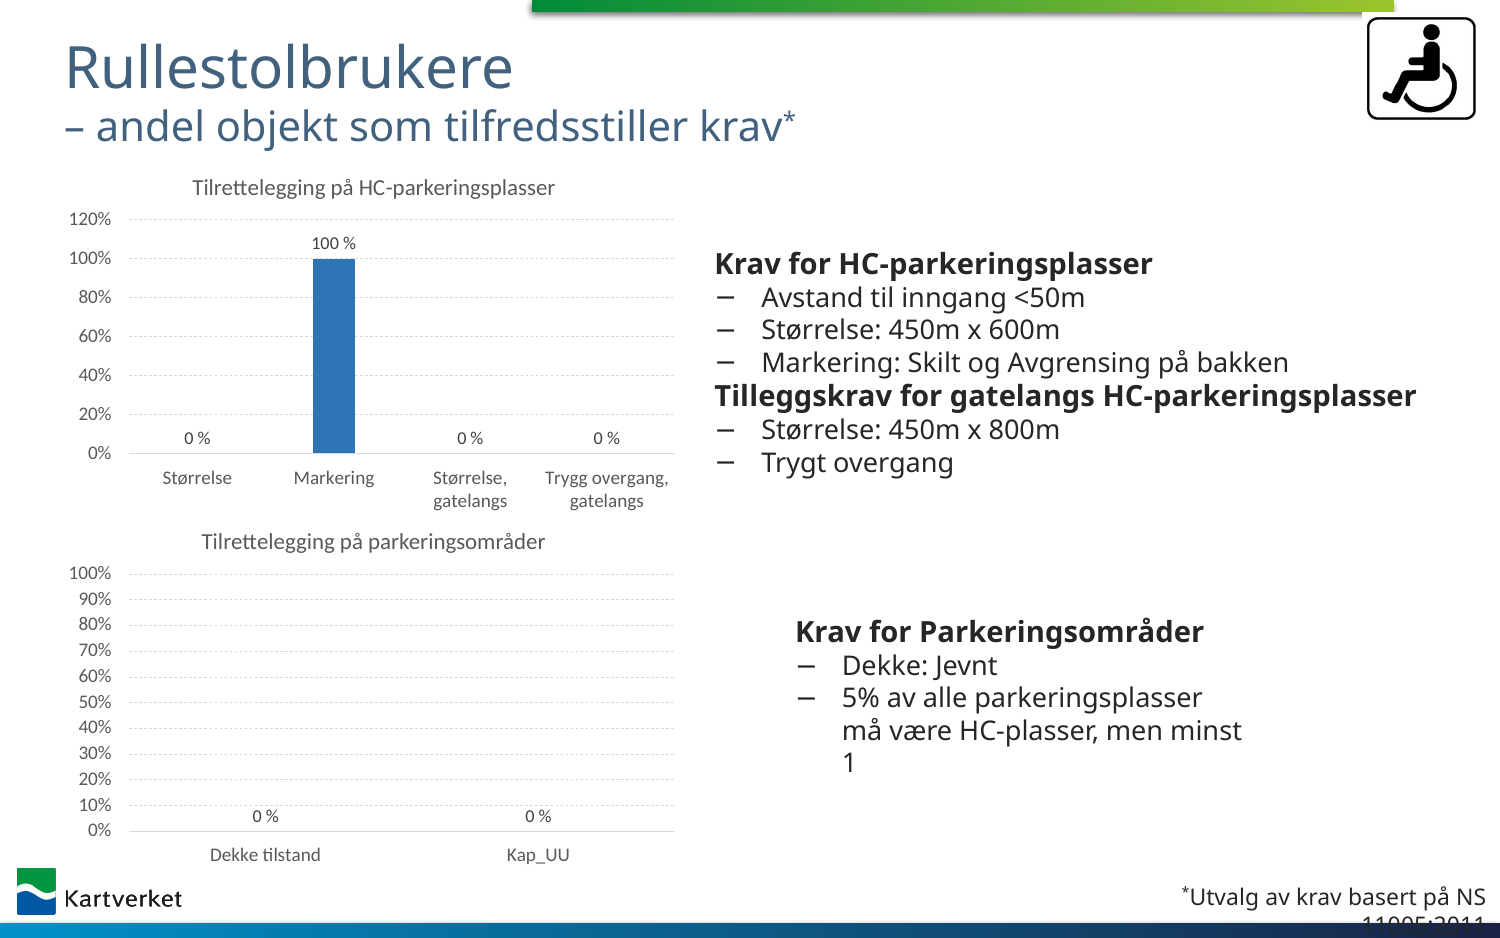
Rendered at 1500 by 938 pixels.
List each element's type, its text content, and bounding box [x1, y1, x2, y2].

text_box Krav for Parkeringsområder Dekke: Jevnt 5% av alle parkeringsplasser må være HC-plasser, men minst 1 [780, 605, 1261, 786]
text_box *Utvalg av krav basert på NS 11005:2011 [1068, 873, 1500, 938]
text_box Krav for HC-parkeringsplasser Avstand til inngang <50m Størrelse: 450m x 600m Markering: Skilt og Avgrensing på bakken Tilleggskrav for gatelangs HC-parkeringsplasser Størrelse: 450m x 800m Trygt overgang [699, 237, 1433, 485]
text_box Rullestolbrukere – andel objekt som tilfredsstiller krav* [49, 25, 1431, 158]
picture [1362, 12, 1481, 126]
picture [62, 520, 686, 874]
picture [62, 166, 686, 519]
